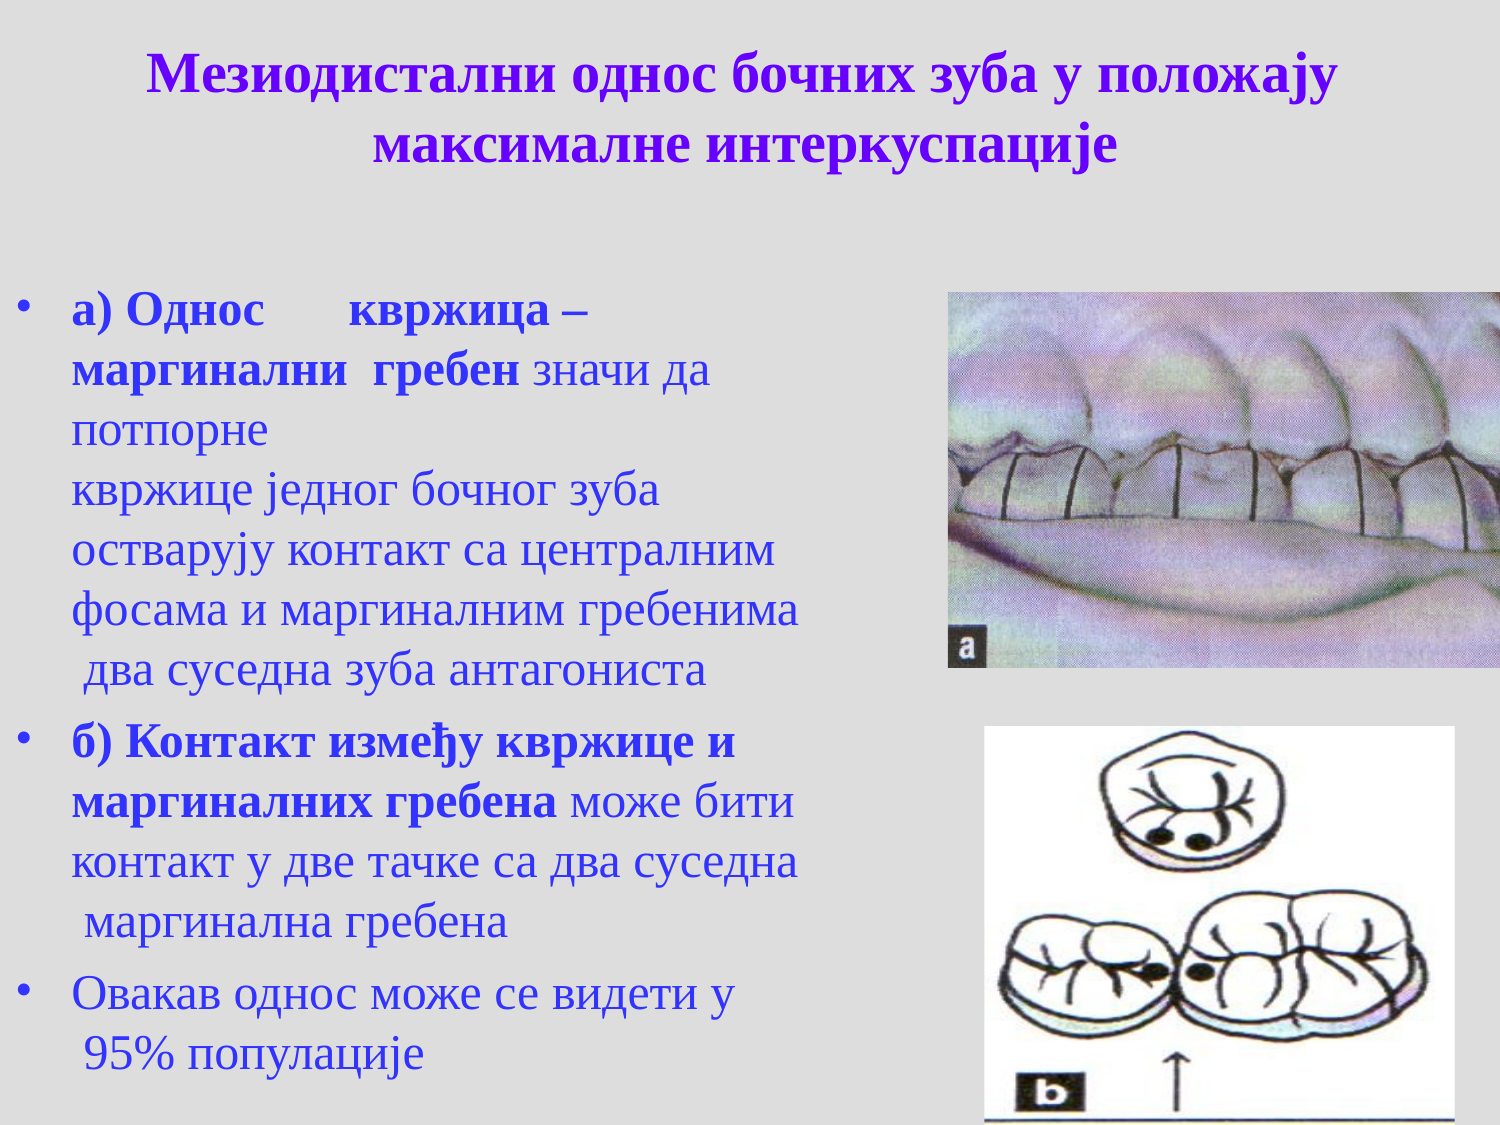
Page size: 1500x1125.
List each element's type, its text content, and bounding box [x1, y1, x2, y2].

text_box а) Однос квржица –маргинални гребен значи да потпорне квржице једног бочног зуба остварују контакт са централним фосама и маргиналним гребенима два суседна зуба антагониста б) Контакт између квржице и маргиналних гребена може бити контакт у две тачке са два суседна маргинална гребена Овакав однос може се видети у 95% популације [12, 273, 811, 1080]
text_box [947, 292, 1500, 668]
title Мезиодистални однос бочних зуба у положају максималне интеркуспације [40, 31, 1460, 222]
text_box [984, 726, 1455, 1125]
